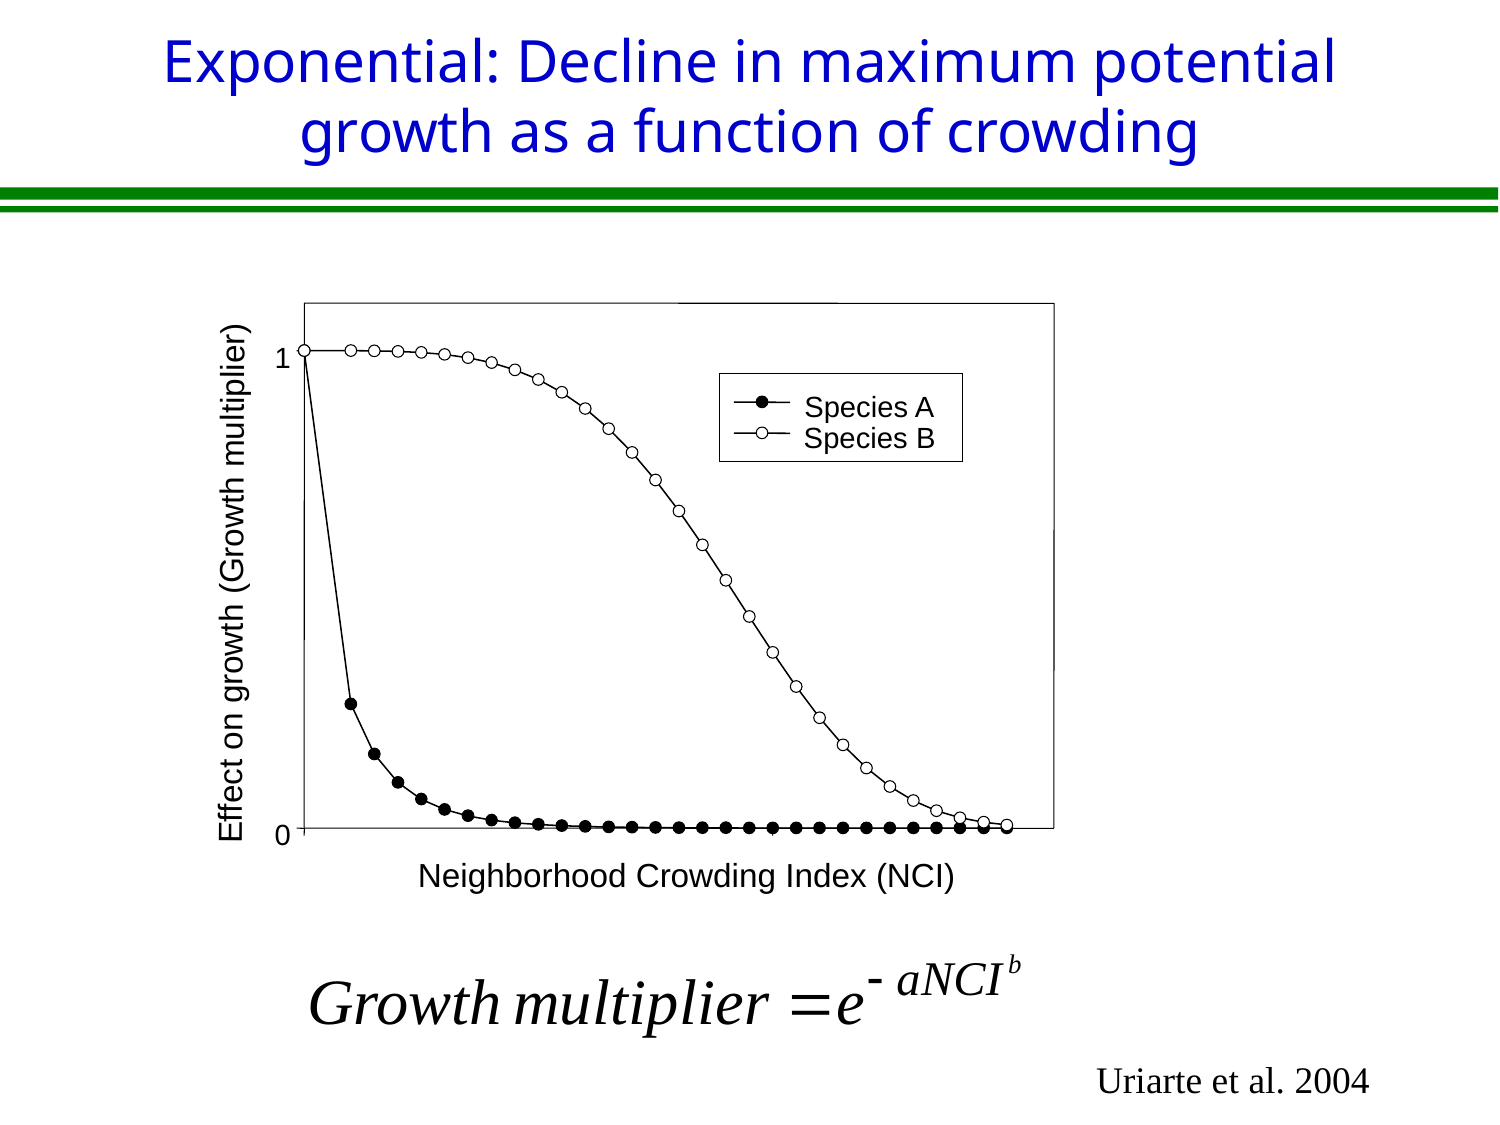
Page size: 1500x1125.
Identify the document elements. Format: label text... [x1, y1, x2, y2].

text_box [299, 937, 1042, 1052]
text_box Neighborhood Crowding Index (NCI) [403, 846, 971, 902]
text_box Effect on growth (Growth multiplier) [208, 322, 251, 844]
text_box [930, 822, 943, 834]
text_box [309, 350, 794, 681]
text_box Uriarte et al. 2004 [1081, 1049, 1385, 1109]
text_box [790, 680, 803, 693]
text_box [673, 821, 685, 834]
text_box [485, 814, 498, 826]
text_box [509, 816, 521, 829]
text_box [977, 816, 990, 829]
text_box [930, 804, 943, 817]
text_box [1001, 828, 1013, 834]
title Exponential: Decline in maximum potential growth as a function of crowding [112, 0, 1388, 188]
text_box [304, 355, 956, 829]
text_box [438, 803, 451, 816]
text_box 1 [274, 338, 291, 374]
text_box [766, 822, 779, 834]
text_box [415, 346, 428, 359]
text_box [990, 824, 1001, 829]
text_box [368, 748, 381, 760]
text_box [579, 820, 592, 833]
text_box [977, 825, 990, 834]
text_box [438, 348, 451, 361]
text_box [766, 646, 779, 659]
text_box [860, 822, 873, 834]
text_box [579, 402, 592, 415]
text_box [884, 822, 896, 834]
text_box Species B [803, 419, 936, 455]
text_box [298, 344, 311, 357]
text_box [954, 823, 966, 834]
text_box [719, 373, 963, 462]
text_box [345, 698, 357, 710]
text_box [954, 811, 966, 824]
text_box [555, 819, 568, 832]
text_box [224, 224, 1123, 869]
text_box [485, 356, 498, 369]
text_box [462, 809, 474, 822]
text_box [462, 351, 474, 364]
text_box [649, 474, 662, 486]
text_box [837, 822, 849, 834]
text_box [813, 822, 826, 834]
text_box 0 [274, 816, 291, 852]
text_box [509, 364, 521, 376]
text_box [743, 822, 756, 834]
text_box [602, 422, 615, 435]
text_box [696, 538, 709, 551]
text_box [305, 304, 1054, 828]
text_box [626, 446, 638, 459]
text_box [368, 345, 381, 357]
text_box [800, 687, 1002, 825]
text_box [756, 427, 768, 439]
text_box [720, 821, 732, 834]
text_box [555, 386, 568, 399]
text_box [532, 818, 545, 831]
text_box [345, 344, 357, 357]
text_box [837, 739, 849, 751]
text_box [907, 794, 920, 807]
text_box [813, 711, 826, 724]
text_box [907, 822, 920, 834]
text_box [392, 776, 404, 789]
text_box [790, 822, 803, 834]
text_box [884, 780, 896, 793]
text_box [743, 610, 756, 623]
text_box [532, 373, 545, 386]
text_box [392, 345, 404, 358]
text_box [964, 820, 978, 829]
text_box [649, 821, 662, 834]
text_box [415, 793, 428, 805]
text_box [1000, 819, 1013, 831]
text_box [756, 396, 768, 408]
text_box Species A [804, 388, 935, 419]
text_box [860, 762, 873, 774]
text_box [626, 821, 638, 833]
text_box [696, 821, 709, 834]
text_box [673, 505, 685, 517]
text_box [720, 574, 732, 587]
text_box [602, 821, 615, 833]
